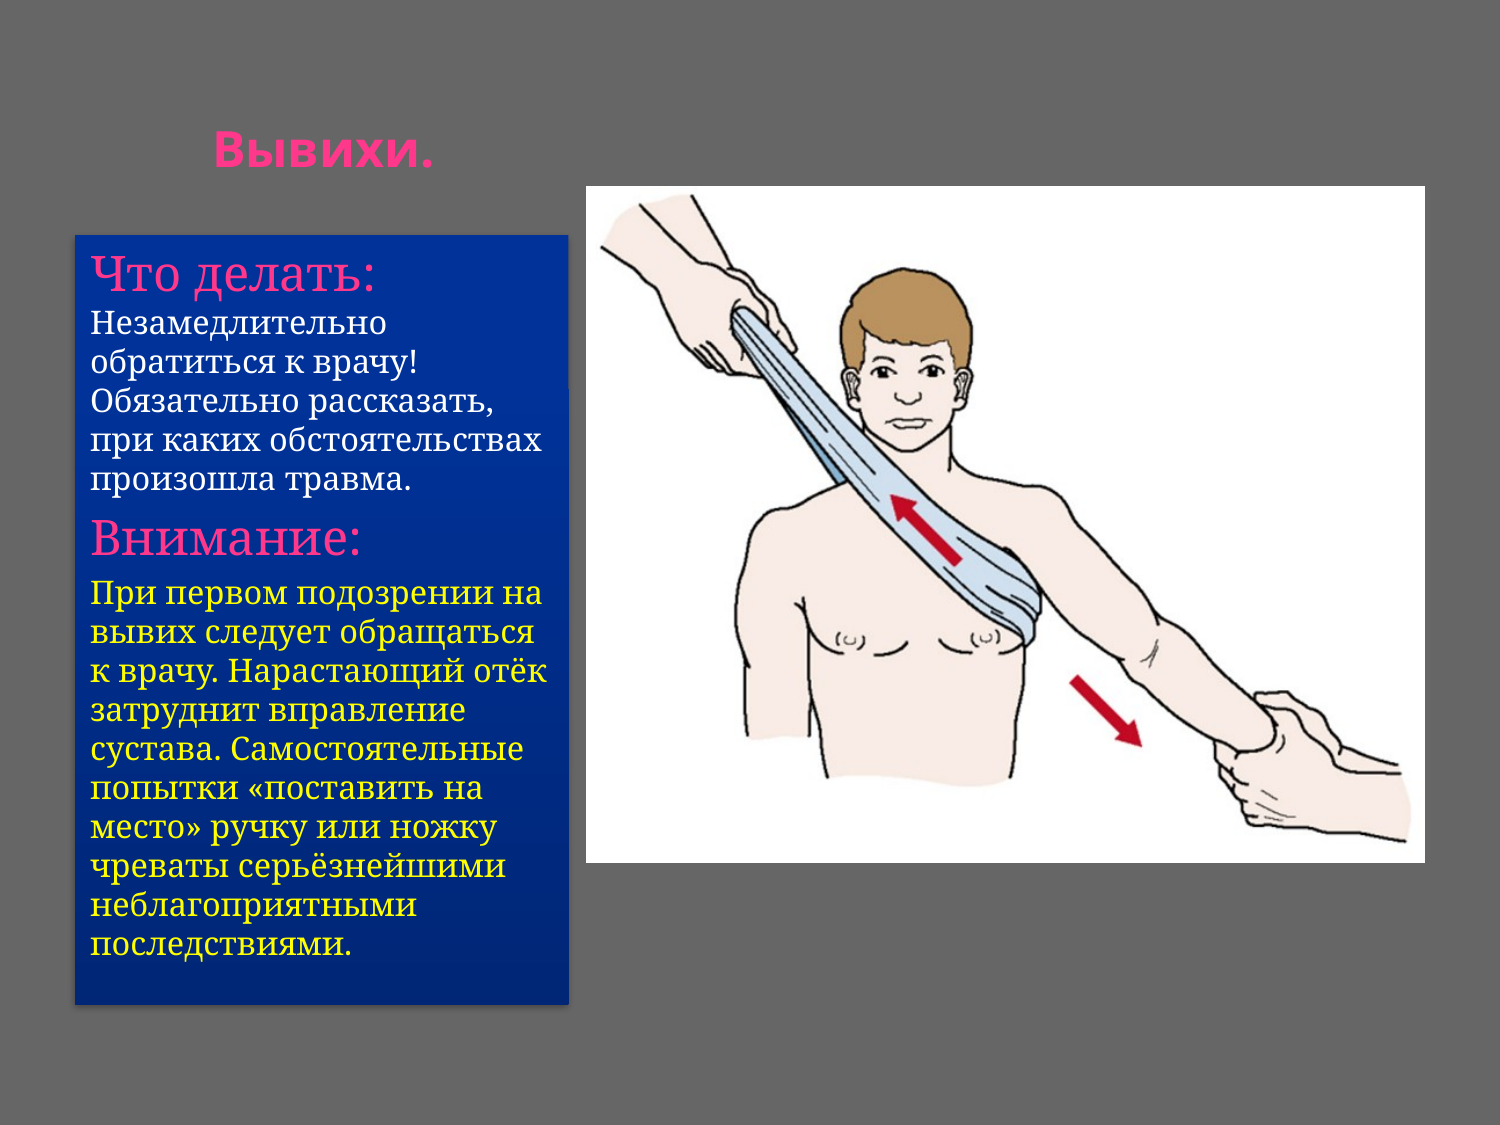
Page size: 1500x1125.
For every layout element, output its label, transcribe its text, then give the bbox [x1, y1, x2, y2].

list Что делать: Незамедлительно обратиться к врачу! Обязательно рассказать, при каких обстоятельствах произошла травма. Внимание: При первом подозрении на вывих следует обращаться к врачу. Нарастающий отёк затруднит вправление сустава. Самостоятельные попытки «поставить на место» ручку или ножку чреваты серьёзнейшими неблагоприятными последствиями. [75, 235, 569, 1005]
title Вывихи. [76, 54, 571, 235]
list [586, 186, 1426, 864]
